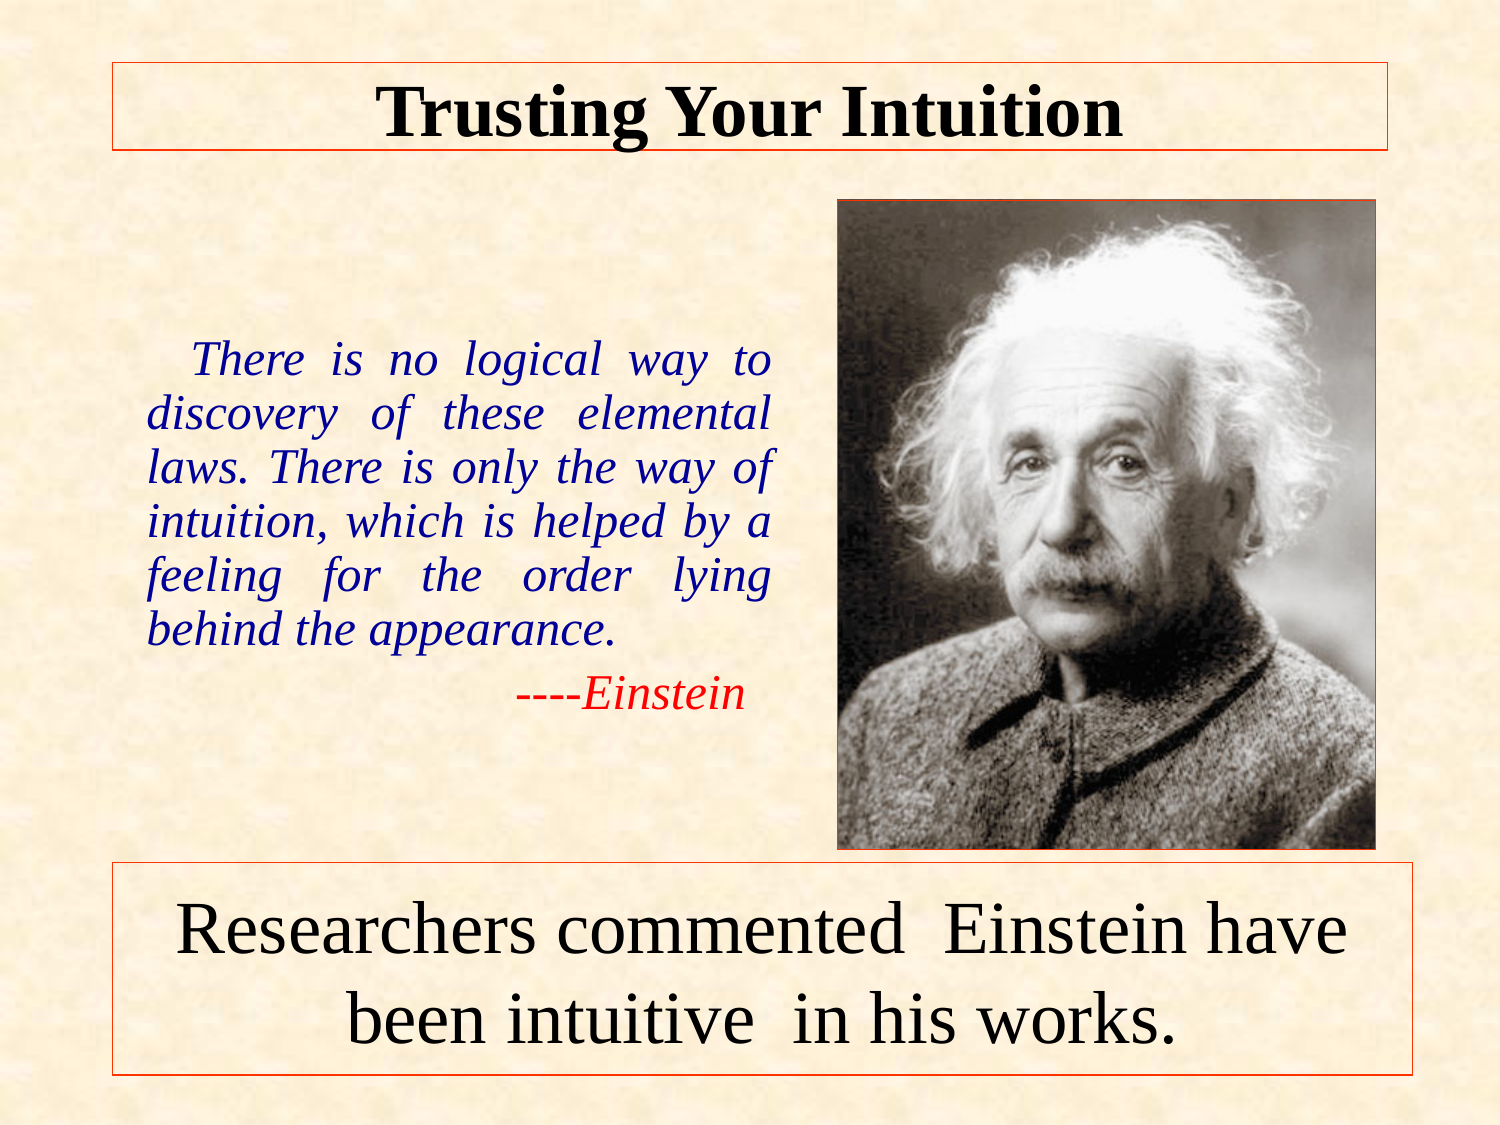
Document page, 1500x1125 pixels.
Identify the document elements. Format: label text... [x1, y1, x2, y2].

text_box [837, 199, 1377, 851]
list There is no logical way to discovery of these elemental laws. There is only the way of intuition, which is helped by a feeling for the order lying behind the appearance. ----Einstein [74, 324, 788, 751]
picture [0, 0, 1500, 1125]
title Trusting Your Intuition [112, 62, 1388, 151]
text_box Researchers commented Einstein have been intuitive in his works. [112, 862, 1413, 1075]
